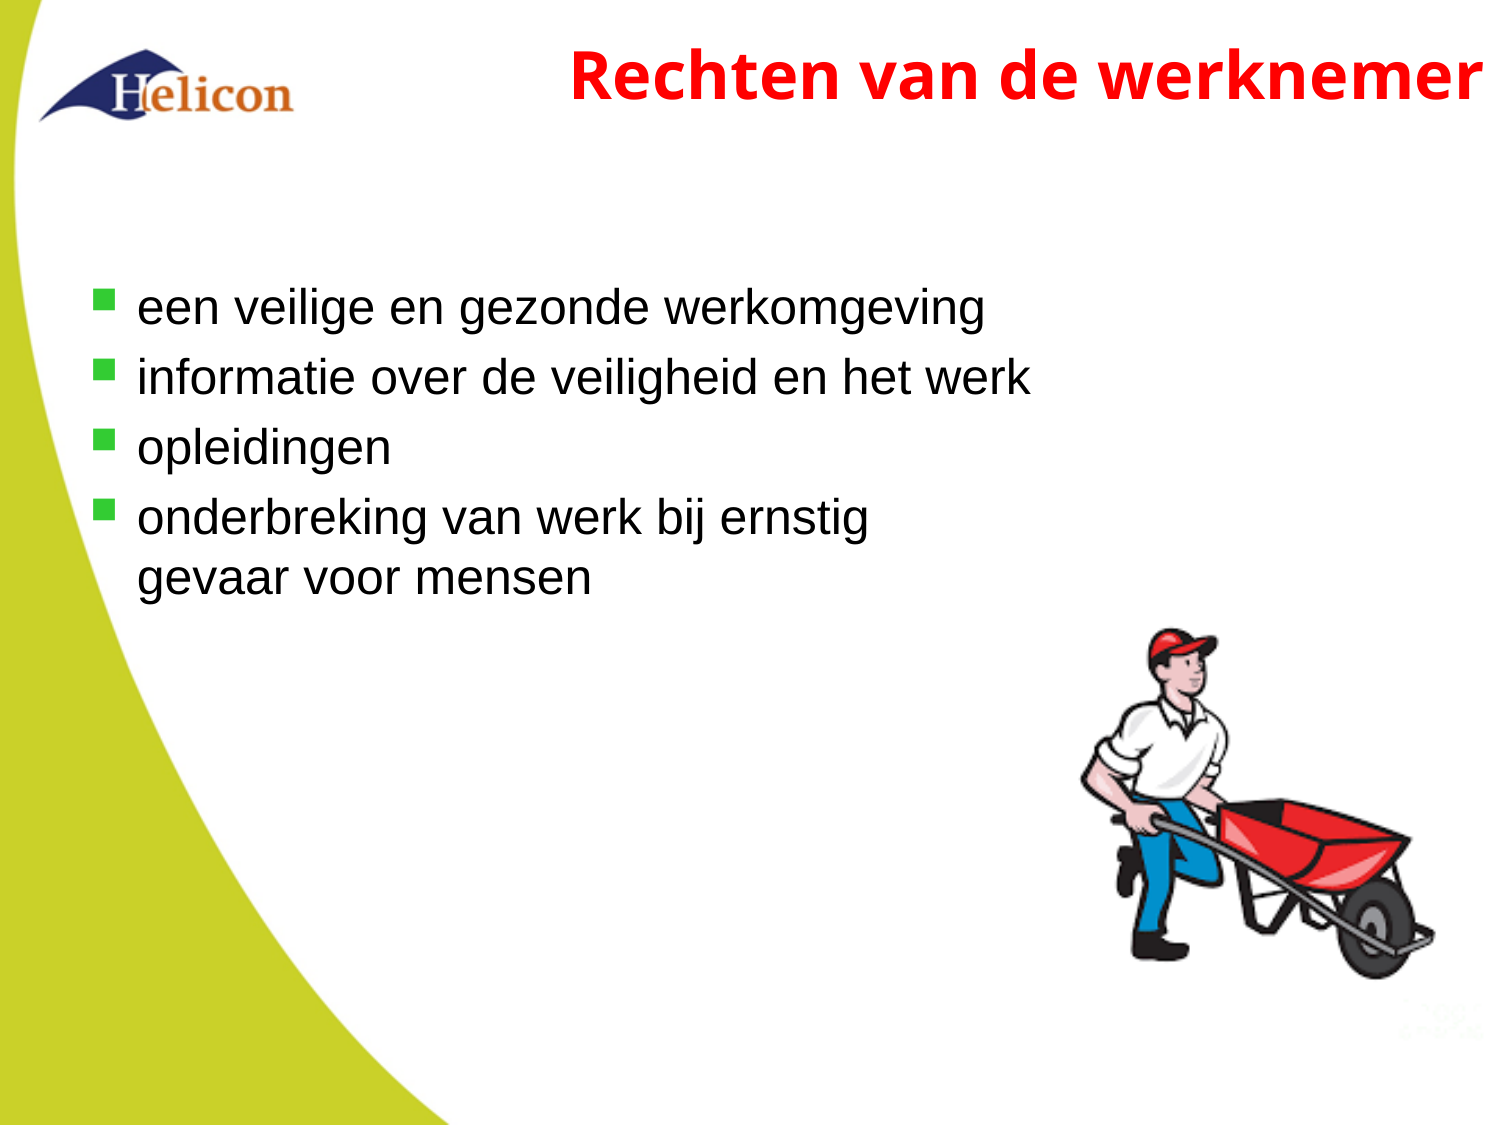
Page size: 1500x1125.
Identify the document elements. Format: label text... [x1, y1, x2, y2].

picture [0, 0, 1500, 1125]
title Rechten van de werknemer [225, 19, 1500, 207]
list een veilige en gezonde werkomgeving informatie over de veiligheid en het werk opleidingen onderbreking van werk bij ernstig gevaar voor mensen [0, 267, 1275, 943]
